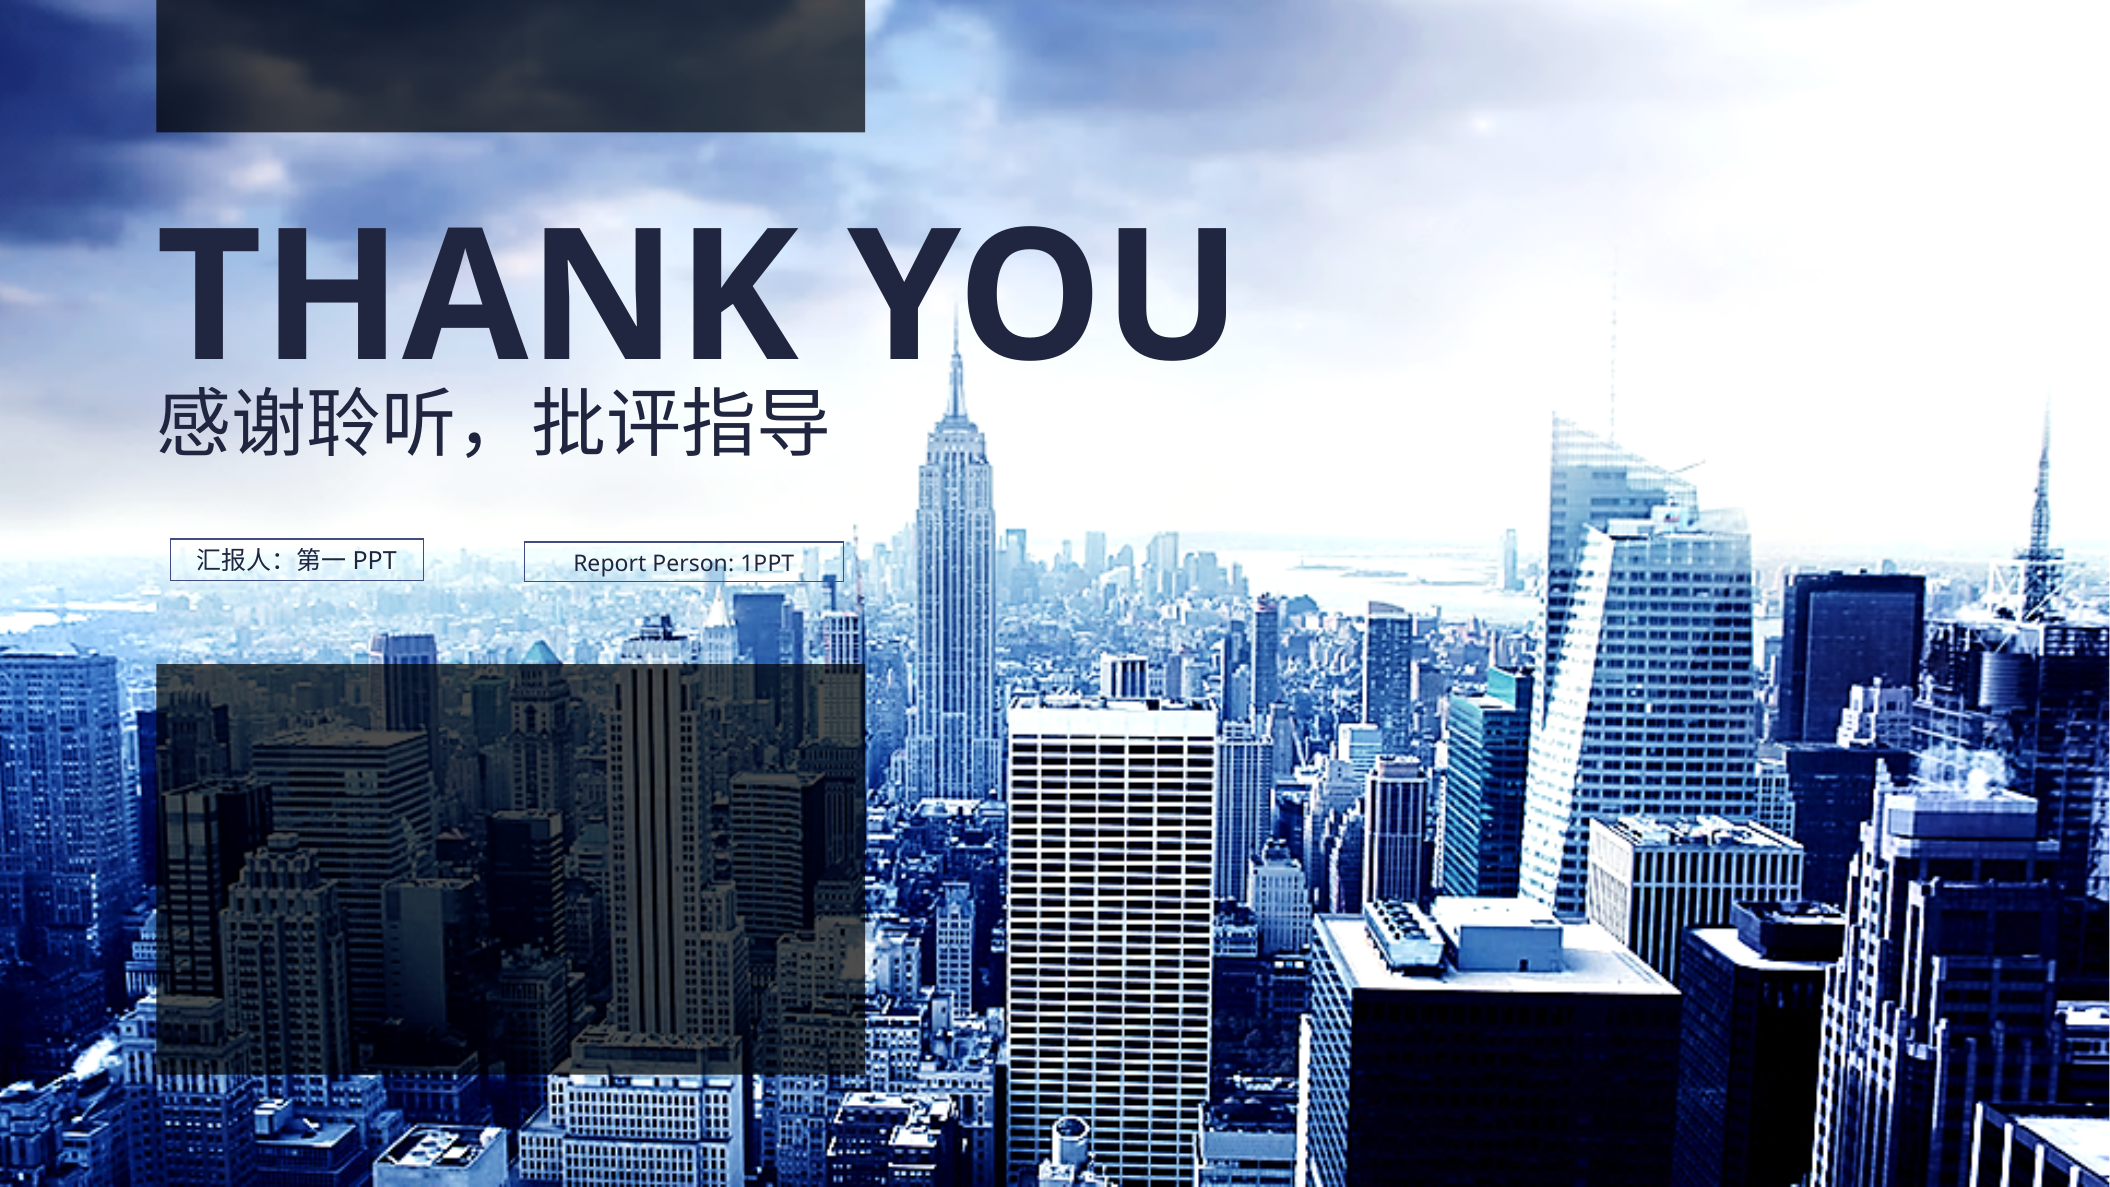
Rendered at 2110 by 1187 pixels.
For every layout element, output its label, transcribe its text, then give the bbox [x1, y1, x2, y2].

text_box [155, 663, 866, 1076]
text_box 汇报人：第一PPT [170, 538, 424, 581]
text_box Report Person: 1PPT [524, 542, 844, 582]
text_box 感谢聆听，批评指导 [156, 375, 866, 466]
text_box Thank you [156, 175, 1315, 396]
text_box [155, 0, 866, 133]
text_box [0, 0, 2110, 1187]
